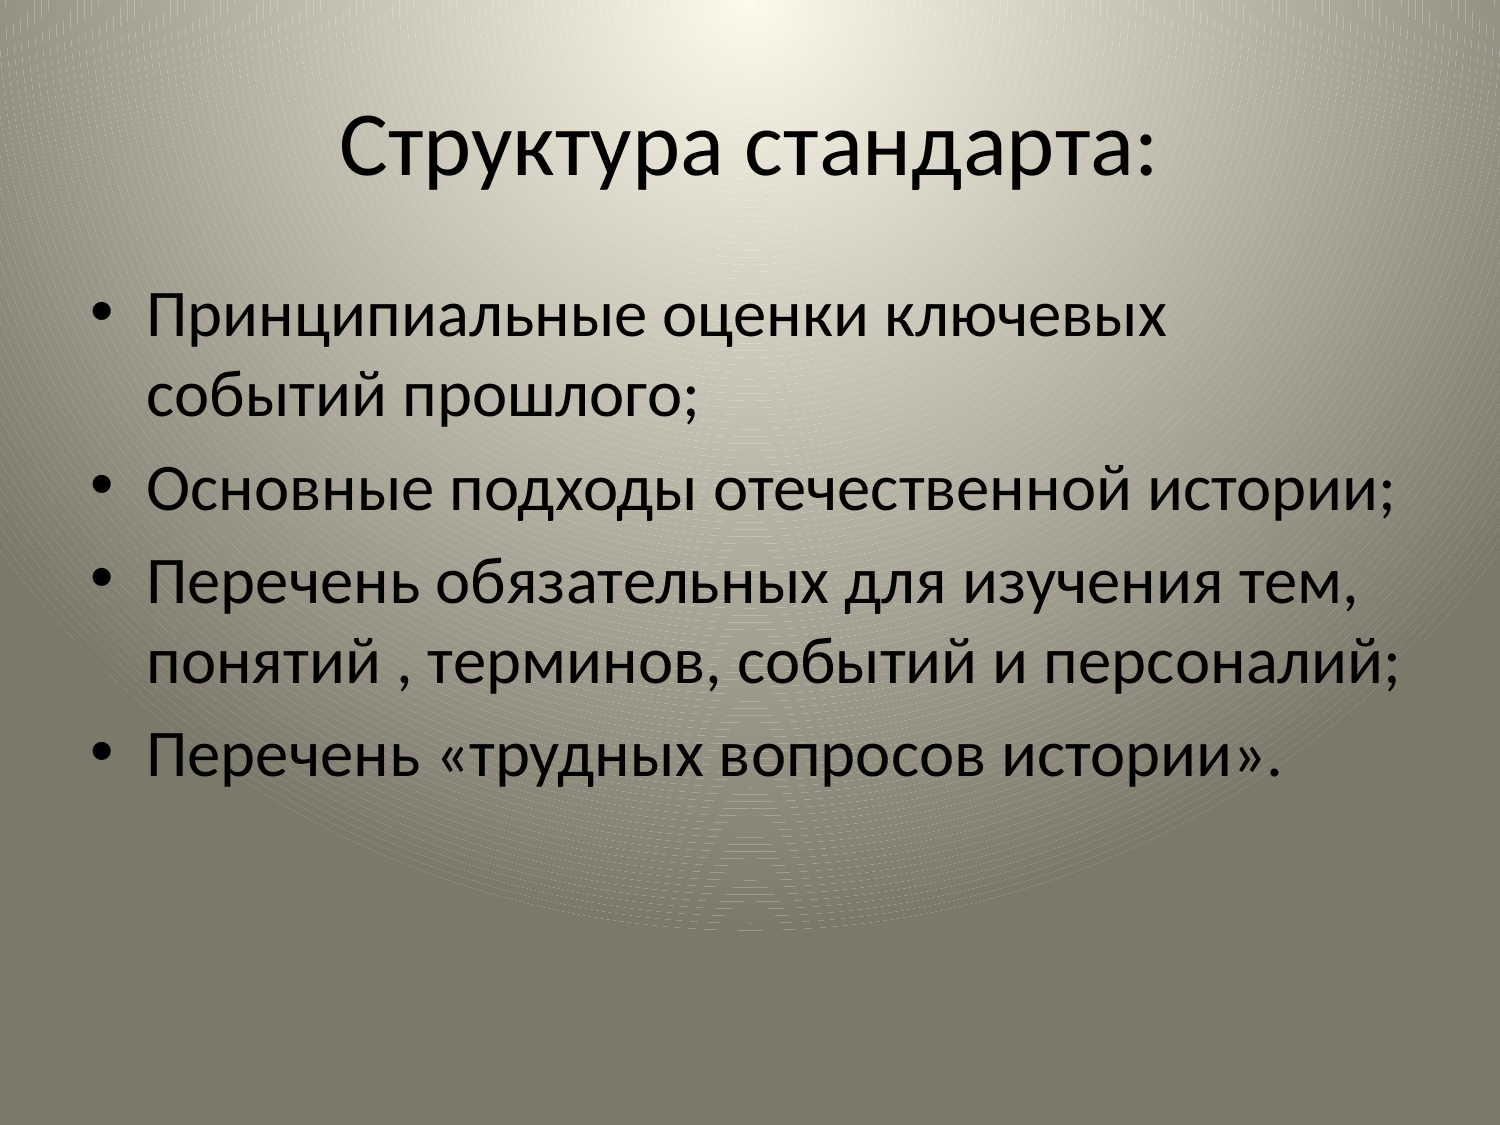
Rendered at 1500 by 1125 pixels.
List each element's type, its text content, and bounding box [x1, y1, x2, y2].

list Принципиальные оценки ключевых событий прошлого; Основные подходы отечественной истории; Перечень обязательных для изучения тем, понятий , терминов, событий и персоналий; Перечень «трудных вопросов истории». [75, 262, 1425, 1005]
title Структура стандарта: [75, 45, 1425, 233]
